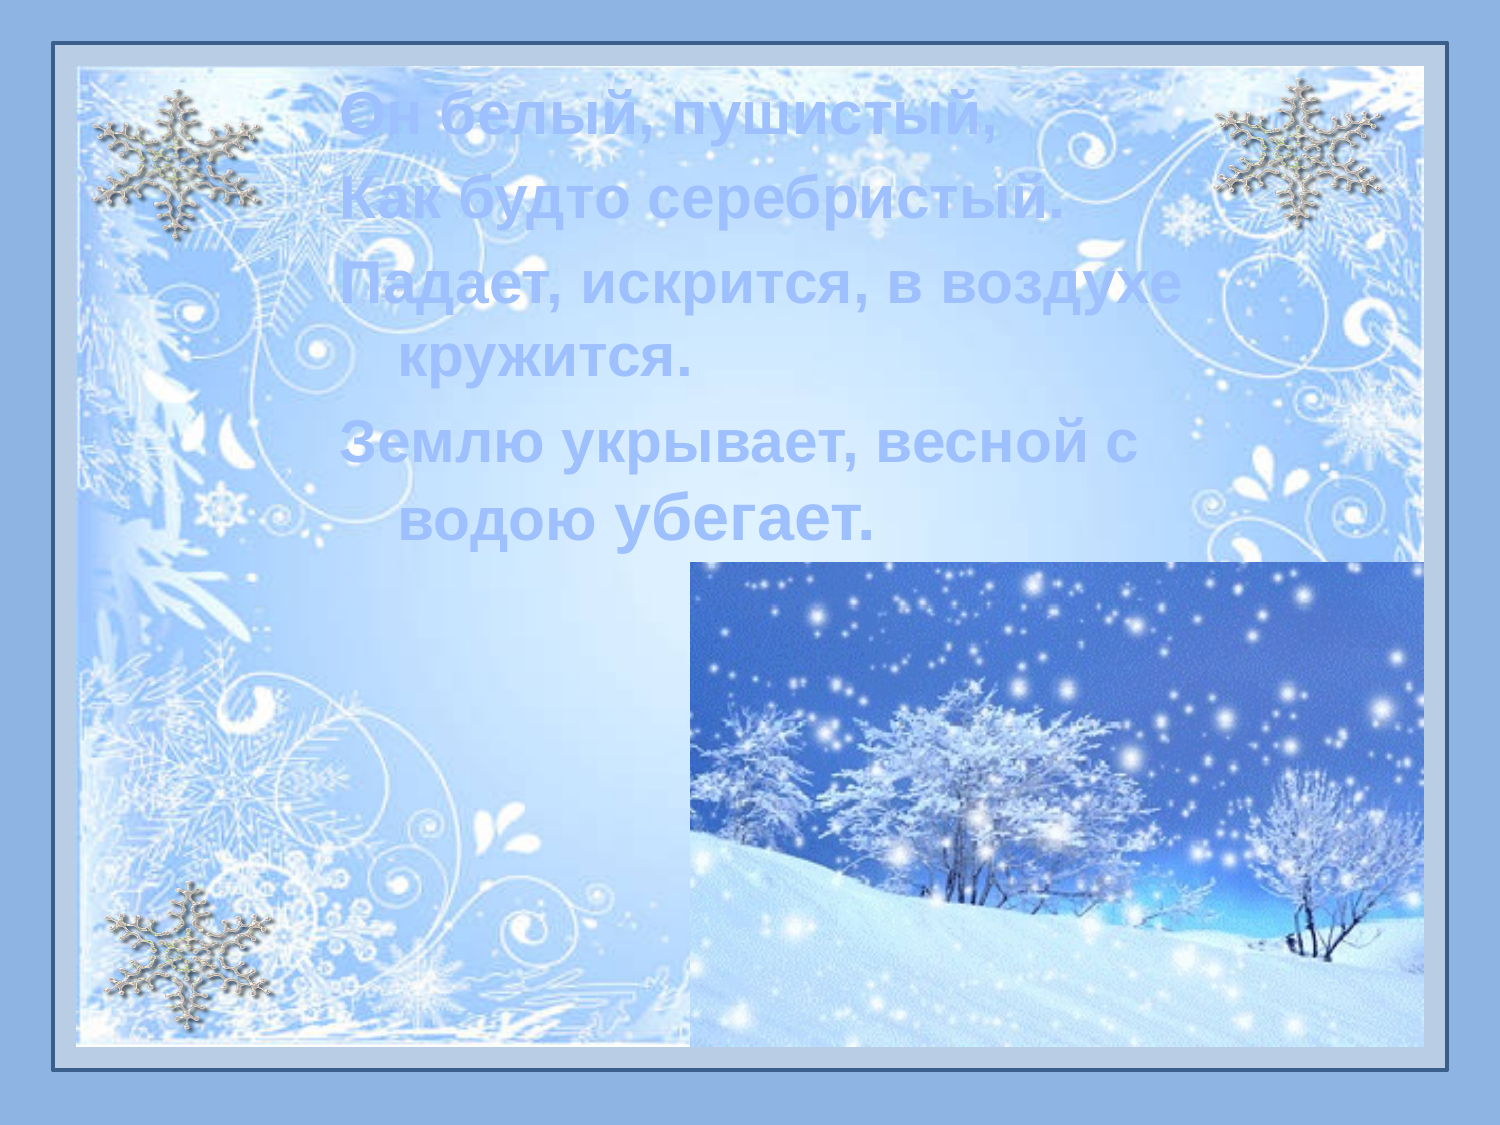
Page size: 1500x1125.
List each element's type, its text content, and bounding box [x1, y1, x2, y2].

list Он белый, пушистый, Как будто серебристый. Падает, искрится, в воздухе кружится. Землю укрывает, весной с водою убегает. [324, 66, 1294, 1010]
picture [76, 66, 1424, 1048]
